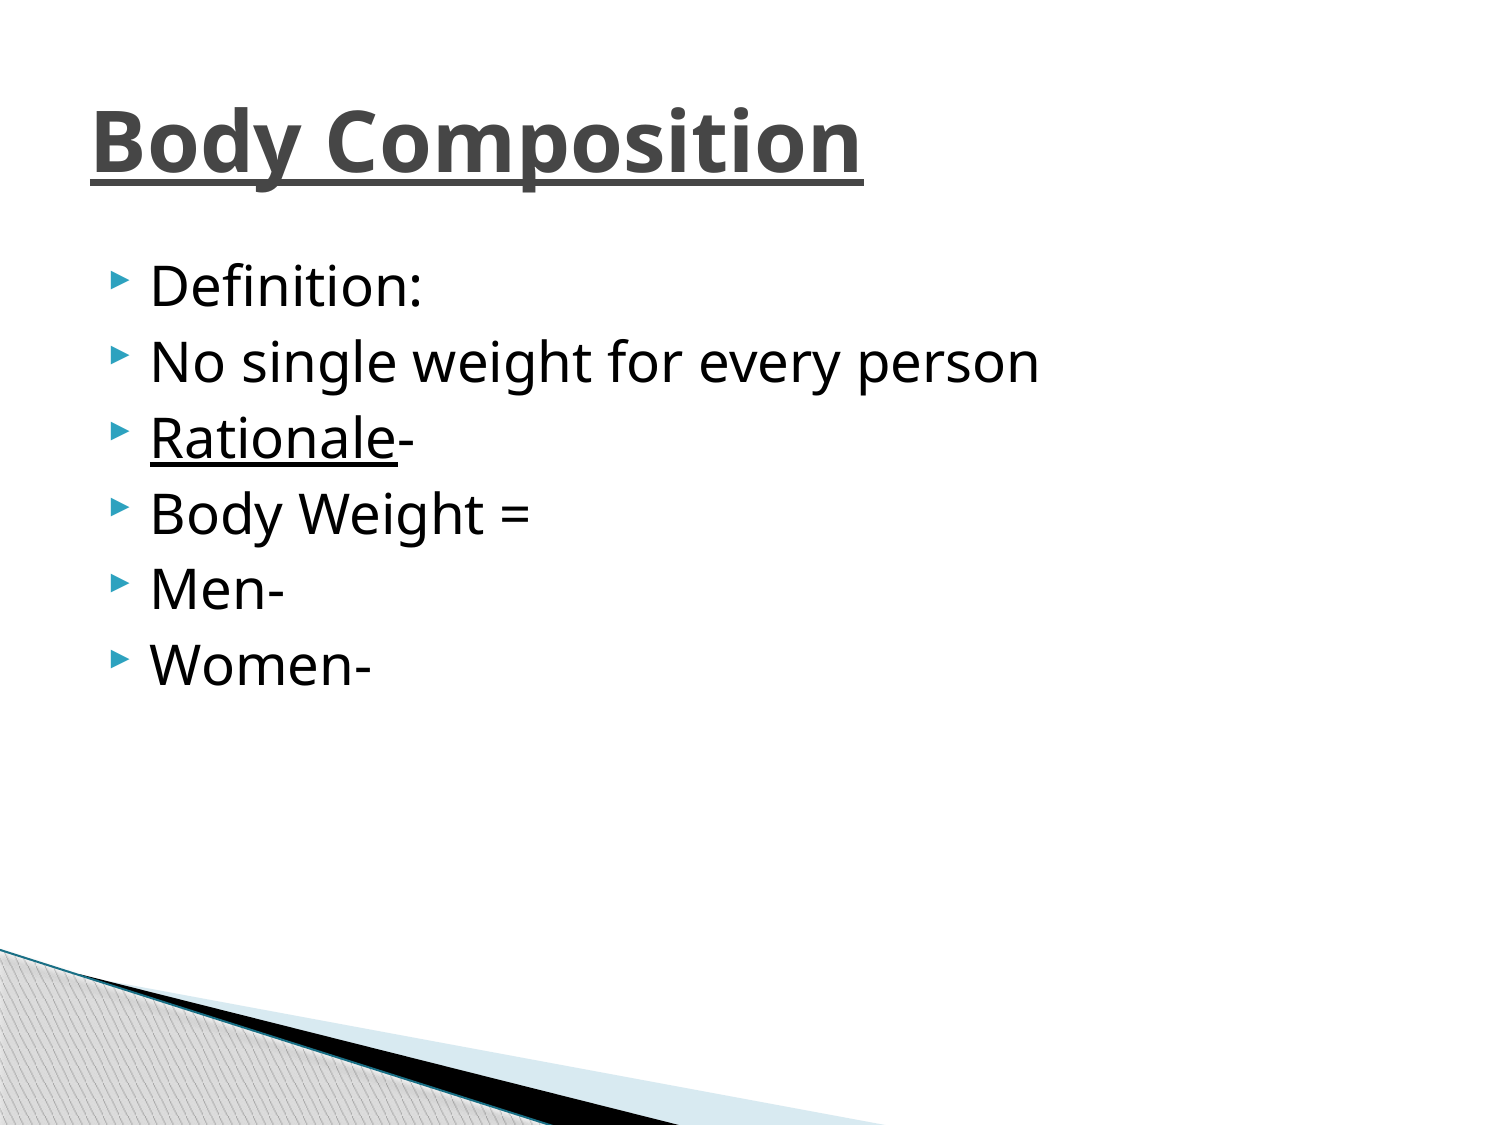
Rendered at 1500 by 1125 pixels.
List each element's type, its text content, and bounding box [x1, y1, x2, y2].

title Body Composition [75, 45, 1425, 233]
list Definition: No single weight for every person Rationale- Body Weight = Men- Women- [75, 243, 1425, 986]
